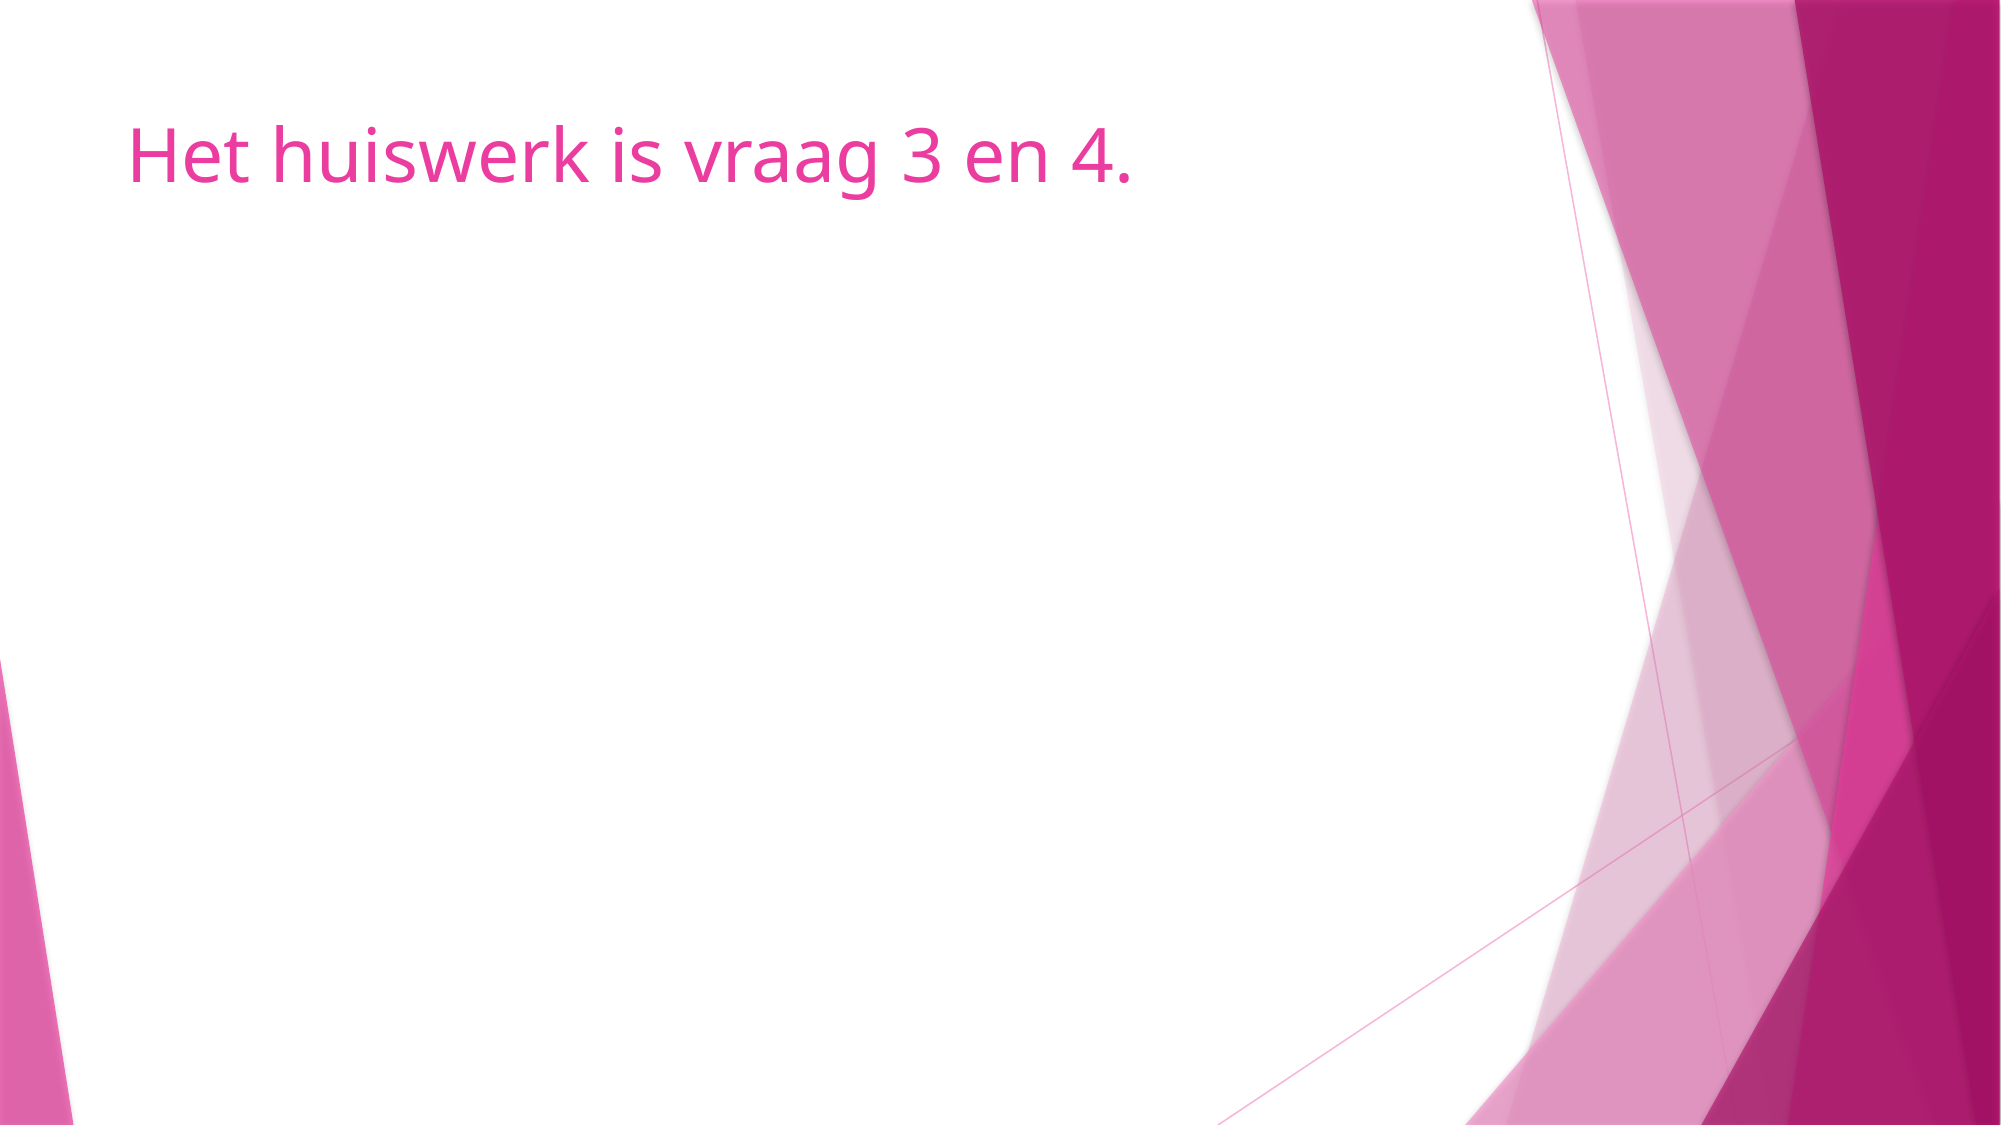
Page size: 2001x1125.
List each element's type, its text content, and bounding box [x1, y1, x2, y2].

title Het huiswerk is vraag 3 en 4. [111, 99, 1522, 317]
